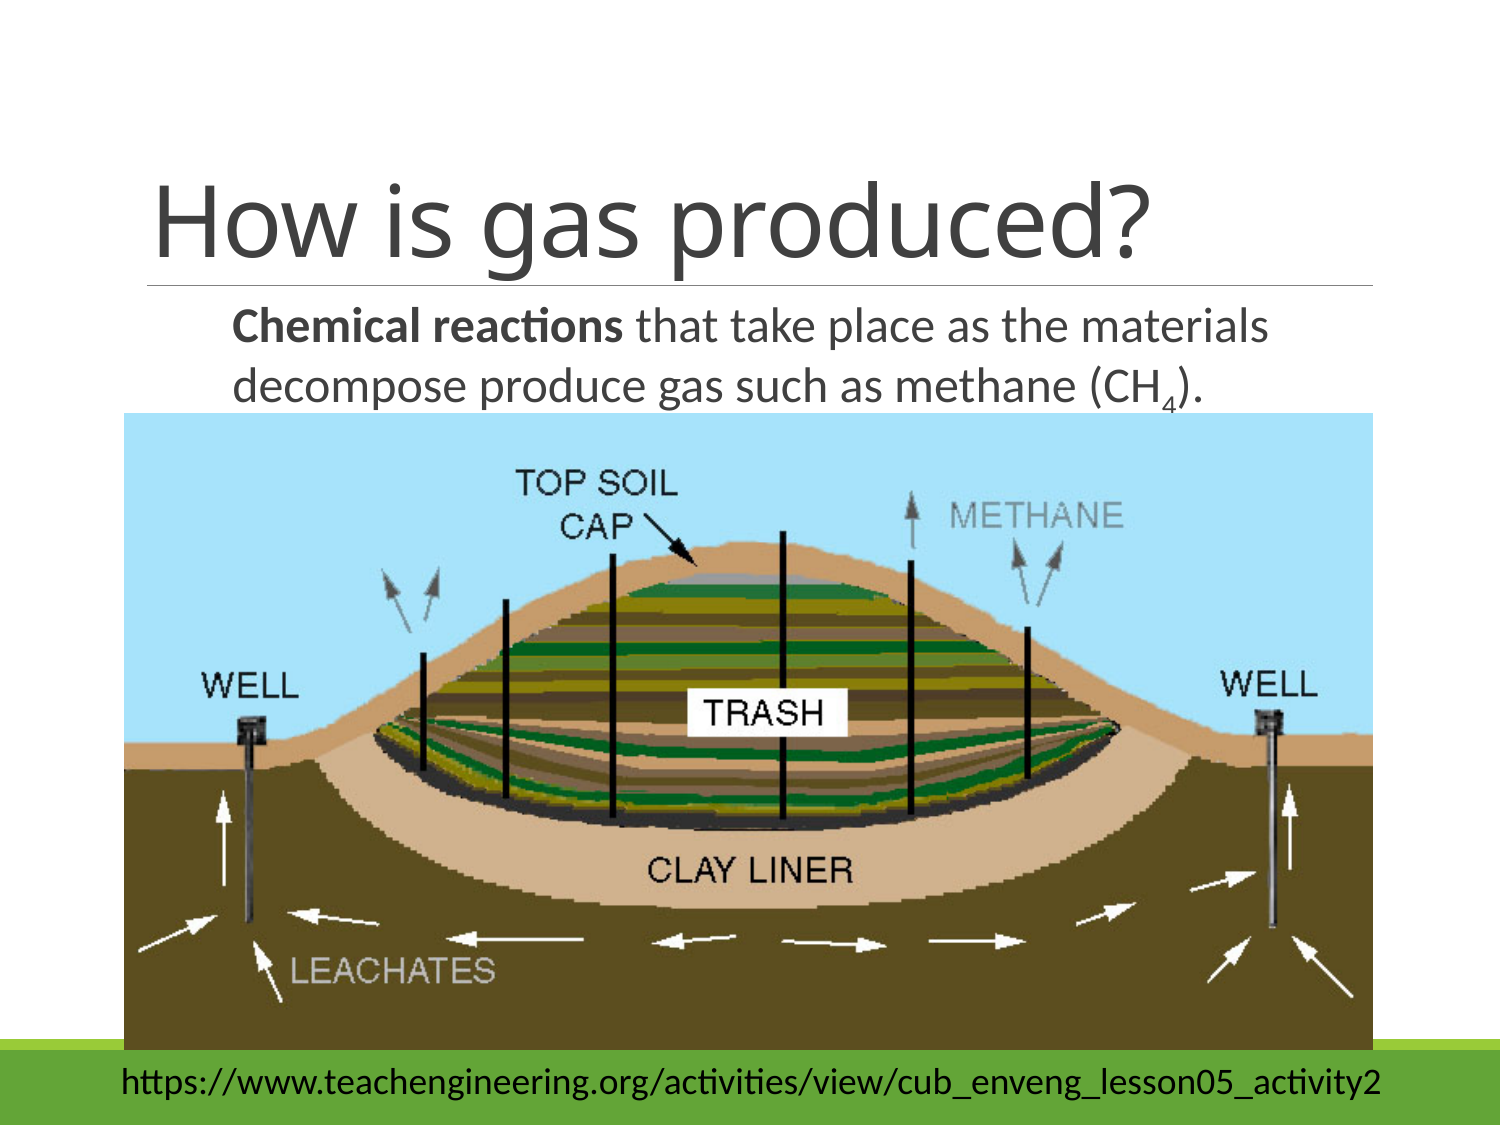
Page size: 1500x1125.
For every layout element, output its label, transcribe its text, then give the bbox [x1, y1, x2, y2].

text_box https://www.teachengineering.org/activities/view/cub_enveng_lesson05_activity2 [3, 1049, 1500, 1110]
list Chemical reactions that take place as the materials decompose produce gas such as methane (CH4). [217, 292, 1455, 953]
title How is gas produced? [135, 47, 1373, 285]
picture [124, 413, 1373, 1051]
